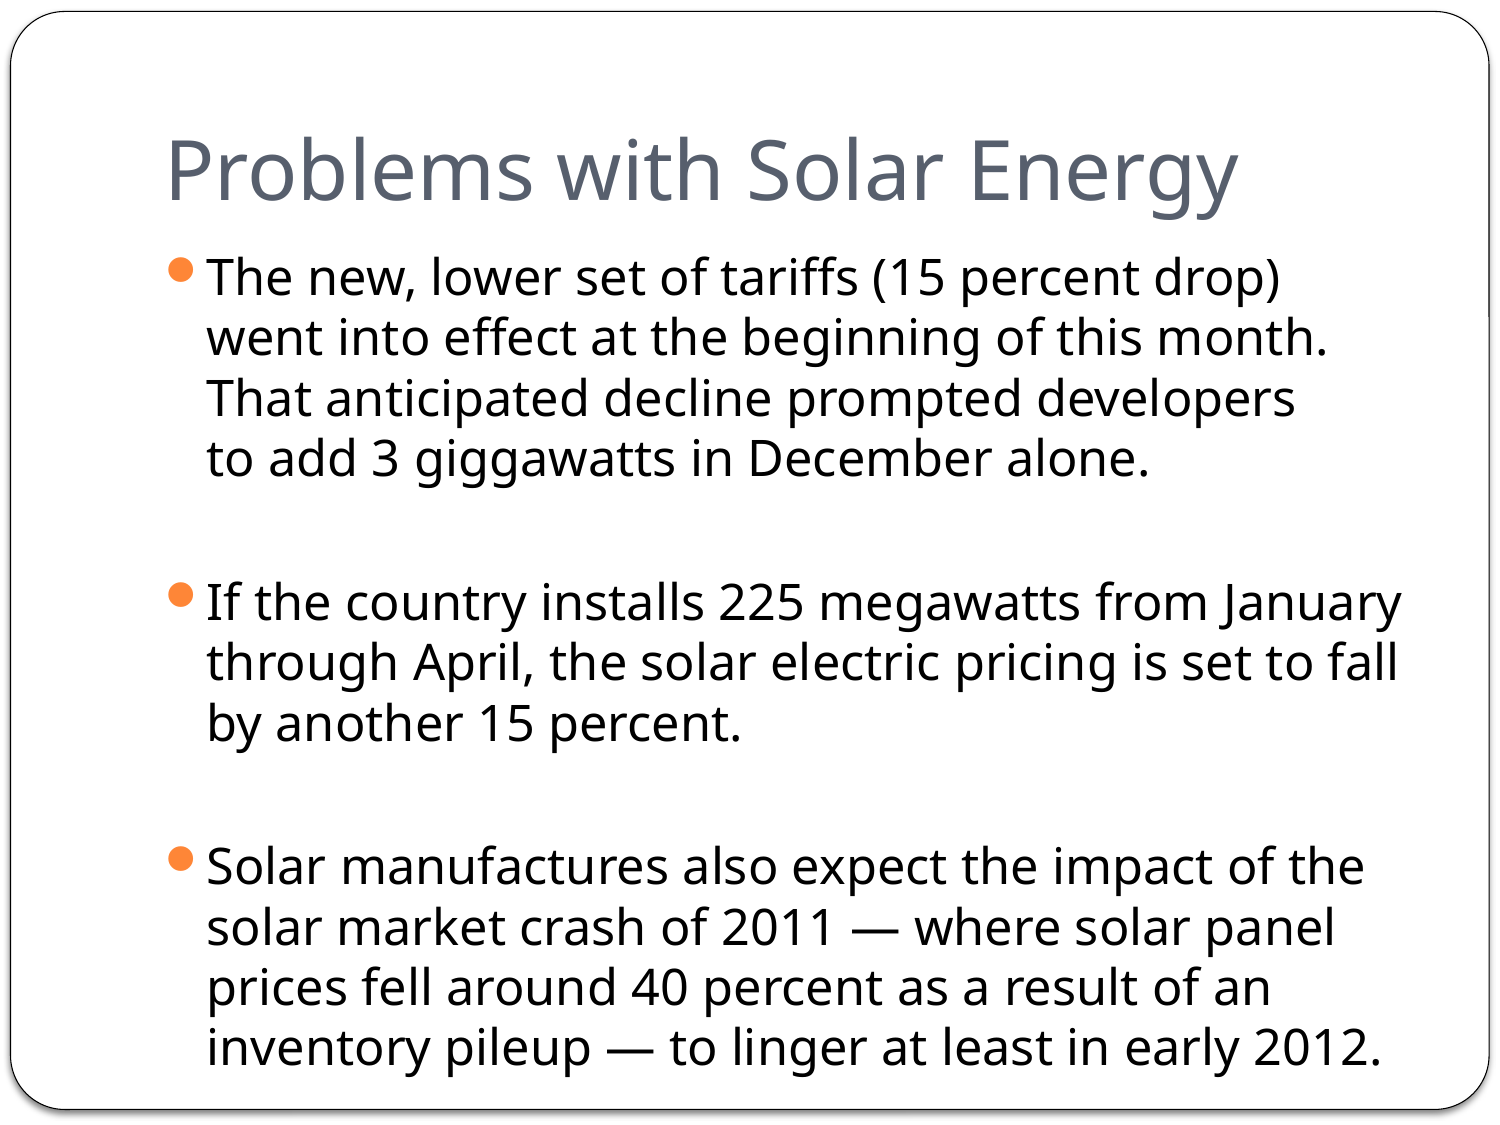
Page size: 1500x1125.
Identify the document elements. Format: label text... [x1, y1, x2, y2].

title Problems with Solar Energy [150, 45, 1425, 233]
list The new, lower set of tariffs (15 percent drop) went into effect at the beginning of this month. That anticipated decline prompted developers to add 3 giggawatts in December alone. If the country installs 225 megawatts from January through April, the solar electric pricing is set to fall by another 15 percent. Solar manufactures also expect the impact of the solar market crash of 2011 — where solar panel prices fell around 40 percent as a result of an inventory pileup — to linger at least in early 2012. [150, 237, 1425, 1100]
